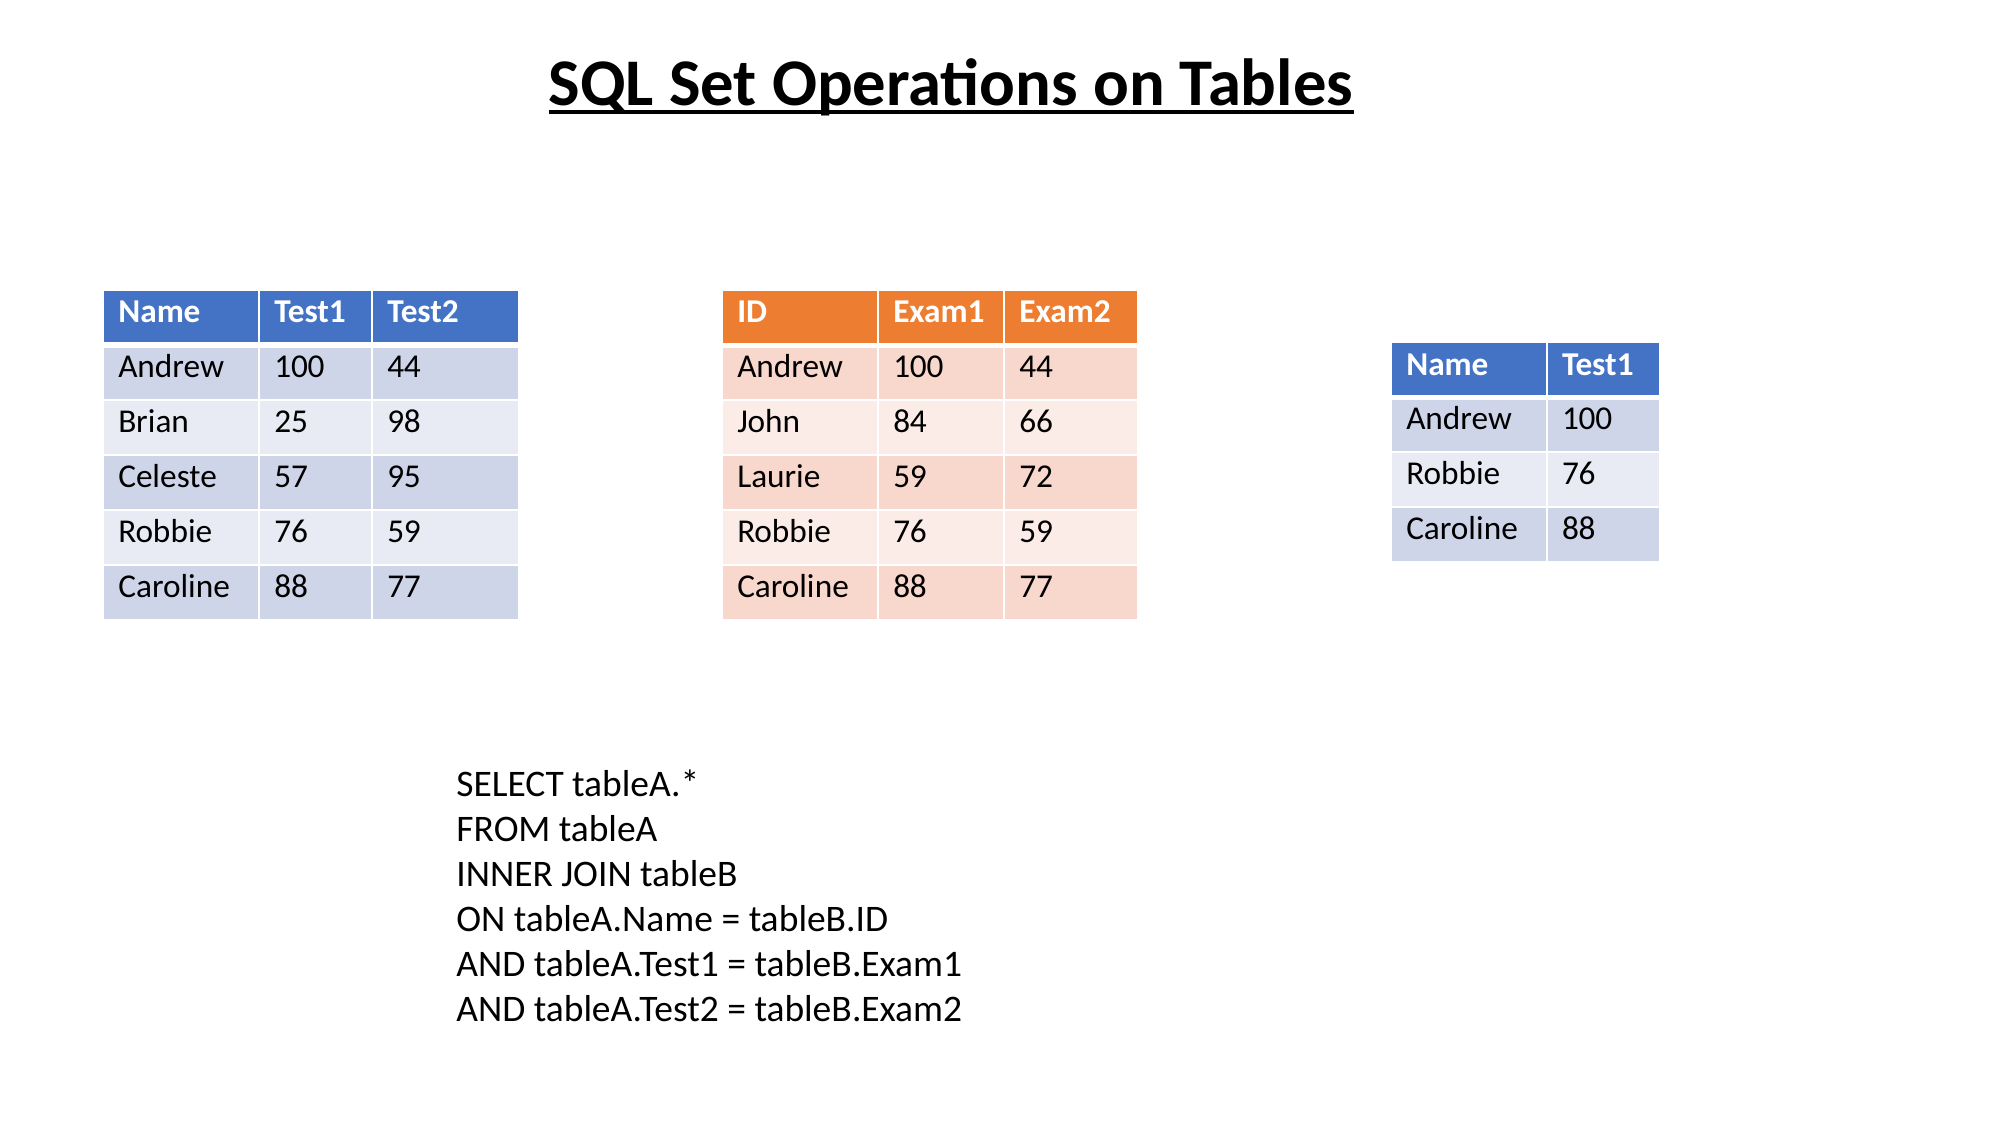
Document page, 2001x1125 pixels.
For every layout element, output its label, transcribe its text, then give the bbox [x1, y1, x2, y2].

table_cell 76 [1548, 453, 1659, 506]
table_header Name [104, 291, 258, 342]
table_cell 77 [373, 566, 518, 619]
table_header Test1 [260, 291, 371, 342]
table_cell Andrew [104, 348, 258, 399]
table_cell Brian [104, 401, 258, 454]
table_cell 84 [879, 401, 1003, 454]
table_cell 98 [373, 401, 518, 454]
table_cell 77 [1005, 566, 1137, 619]
table_cell 59 [879, 456, 1003, 509]
table_cell Caroline [1392, 508, 1546, 561]
table_cell 66 [1005, 401, 1137, 454]
table_cell 88 [1548, 508, 1659, 561]
table_cell Andrew [1392, 400, 1546, 451]
table_cell 100 [1548, 400, 1659, 451]
table_cell 100 [879, 348, 1003, 399]
table_cell Celeste [104, 456, 258, 509]
table_cell Robbie [1392, 453, 1546, 506]
text_box SQL Set Operations on Tables [533, 31, 1369, 126]
table_cell Caroline [723, 566, 877, 619]
table_cell Robbie [104, 511, 258, 564]
table_header Test1 [1548, 343, 1659, 395]
table_cell 25 [260, 401, 371, 454]
table_cell Andrew [723, 348, 877, 399]
text_box SELECT tableA.* FROM tableA INNER JOIN tableB ON tableA.Name = tableB.ID AND tableA.Test1 = tableB.Exam1 AND tableA.Test2 = tableB.Exam2 [441, 751, 1019, 1037]
table_cell 95 [373, 456, 518, 509]
table_cell John [723, 401, 877, 454]
table_cell Laurie [723, 456, 877, 509]
table_cell Robbie [723, 511, 877, 564]
table_cell 76 [260, 511, 371, 564]
table_header Exam1 [879, 291, 1003, 343]
table_cell 76 [879, 511, 1003, 564]
table_cell 44 [373, 348, 518, 399]
table_cell 44 [1005, 348, 1137, 399]
table_cell 57 [260, 456, 371, 509]
table_header Name [1392, 343, 1546, 395]
table_cell 59 [1005, 511, 1137, 564]
table_cell 100 [260, 348, 371, 399]
table_header Exam2 [1005, 291, 1137, 343]
table_cell 88 [260, 566, 371, 619]
table_cell 72 [1005, 456, 1137, 509]
table_header ID [723, 291, 877, 343]
table_cell Caroline [104, 566, 258, 619]
table_cell 88 [879, 566, 1003, 619]
table_cell 59 [373, 511, 518, 564]
table_header Test2 [373, 291, 518, 342]
